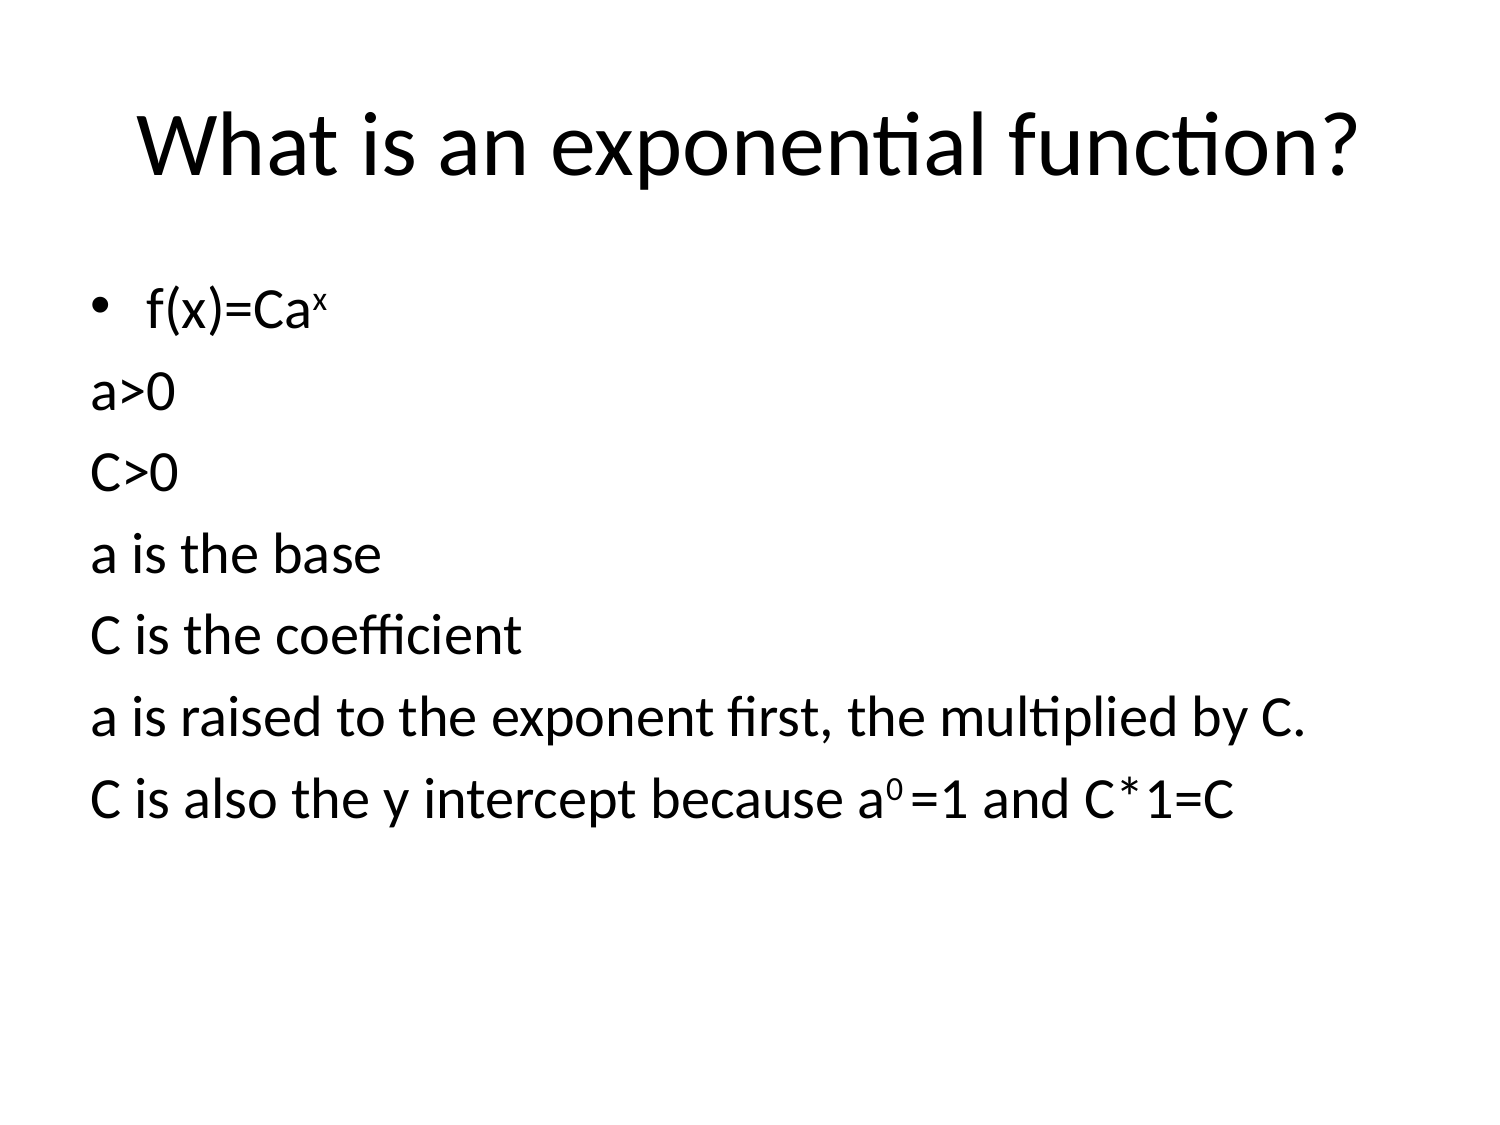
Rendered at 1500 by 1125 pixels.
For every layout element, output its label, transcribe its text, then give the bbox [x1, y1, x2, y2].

title What is an exponential function? [75, 45, 1425, 233]
list f(x)=Cax a>0 C>0 a is the base C is the coefficient a is raised to the exponent first, the multiplied by C. C is also the y intercept because a0 =1 and C*1=C [75, 262, 1425, 1005]
